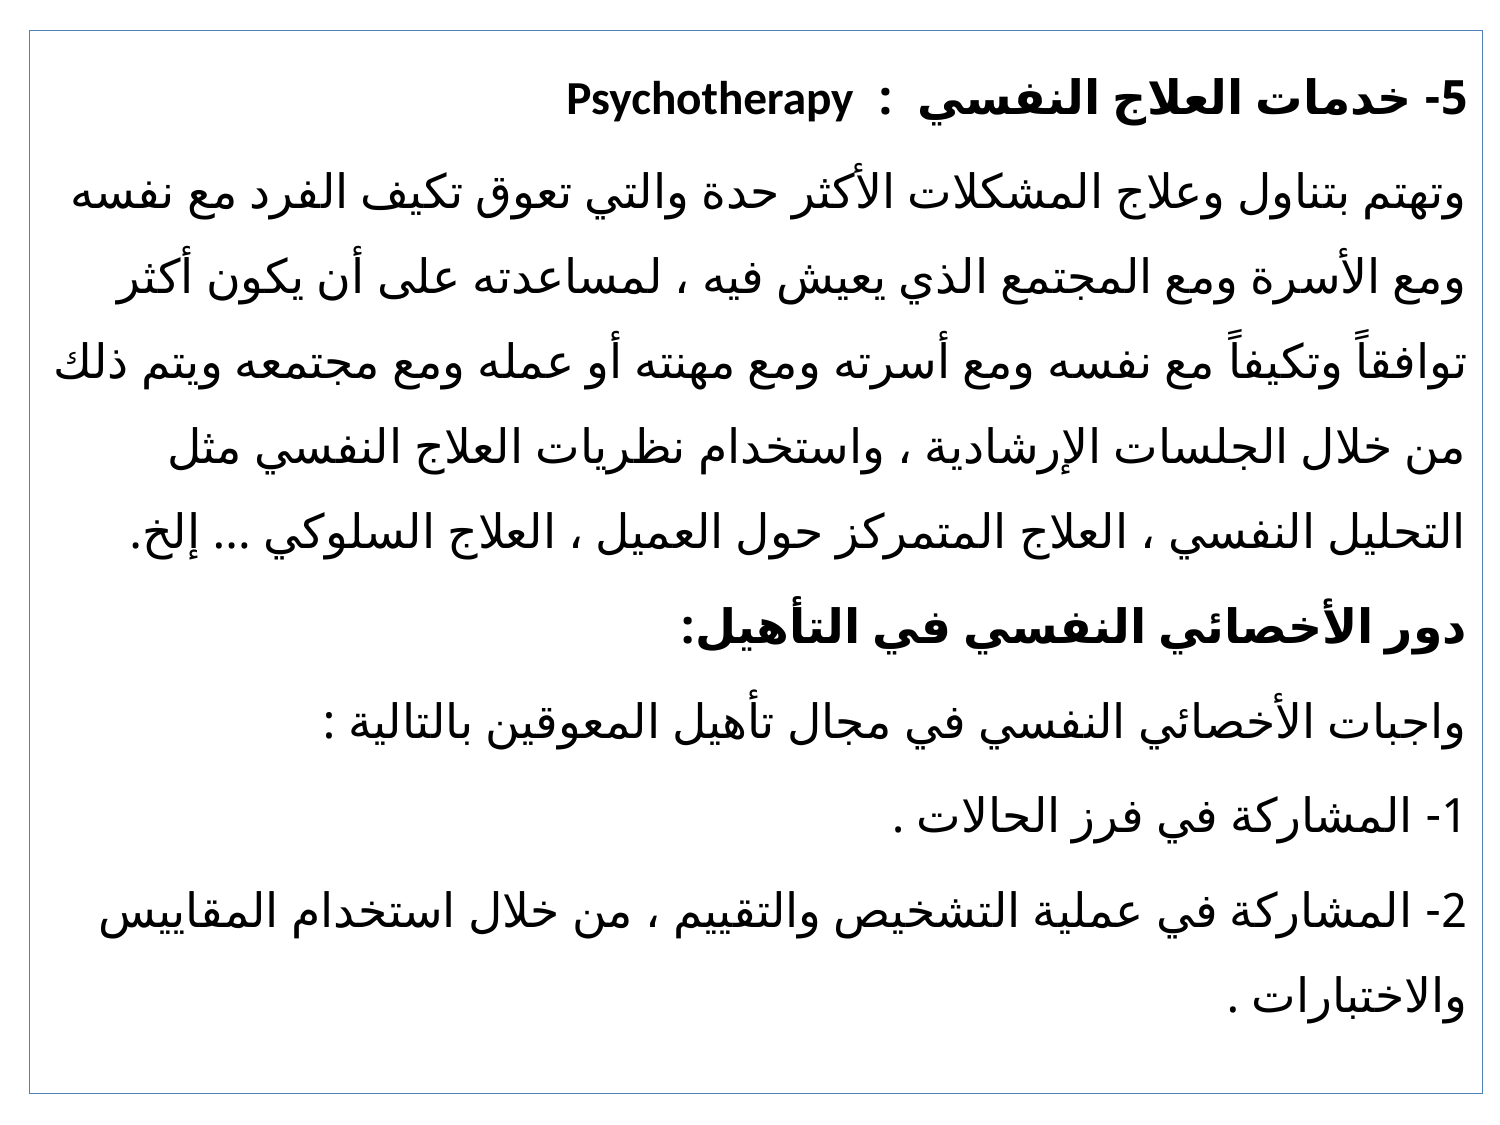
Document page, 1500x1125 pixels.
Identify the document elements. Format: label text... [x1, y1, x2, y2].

list 5- خدمات العلاج النفسي : Psychotherapy وتهتم بتناول وعلاج المشكلات الأكثر حدة والتي تعوق تكيف الفرد مع نفسه ومع الأسرة ومع المجتمع الذي يعيش فيه ، لمساعدته على أن يكون أكثر توافقاً وتكيفاً مع نفسه ومع أسرته ومع مهنته أو عمله ومع مجتمعه ويتم ذلك من خلال الجلسات الإرشادية ، واستخدام نظريات العلاج النفسي مثل التحليل النفسي ، العلاج المتمركز حول العميل ، العلاج السلوكي ... إلخ. دور الأخصائي النفسي في التأهيل: واجبات الأخصائي النفسي في مجال تأهيل المعوقين بالتالية : 1- المشاركة في فرز الحالات . 2- المشاركة في عملية التشخيص والتقييم ، من خلال استخدام المقاييس والاختبارات . [29, 30, 1483, 1094]
